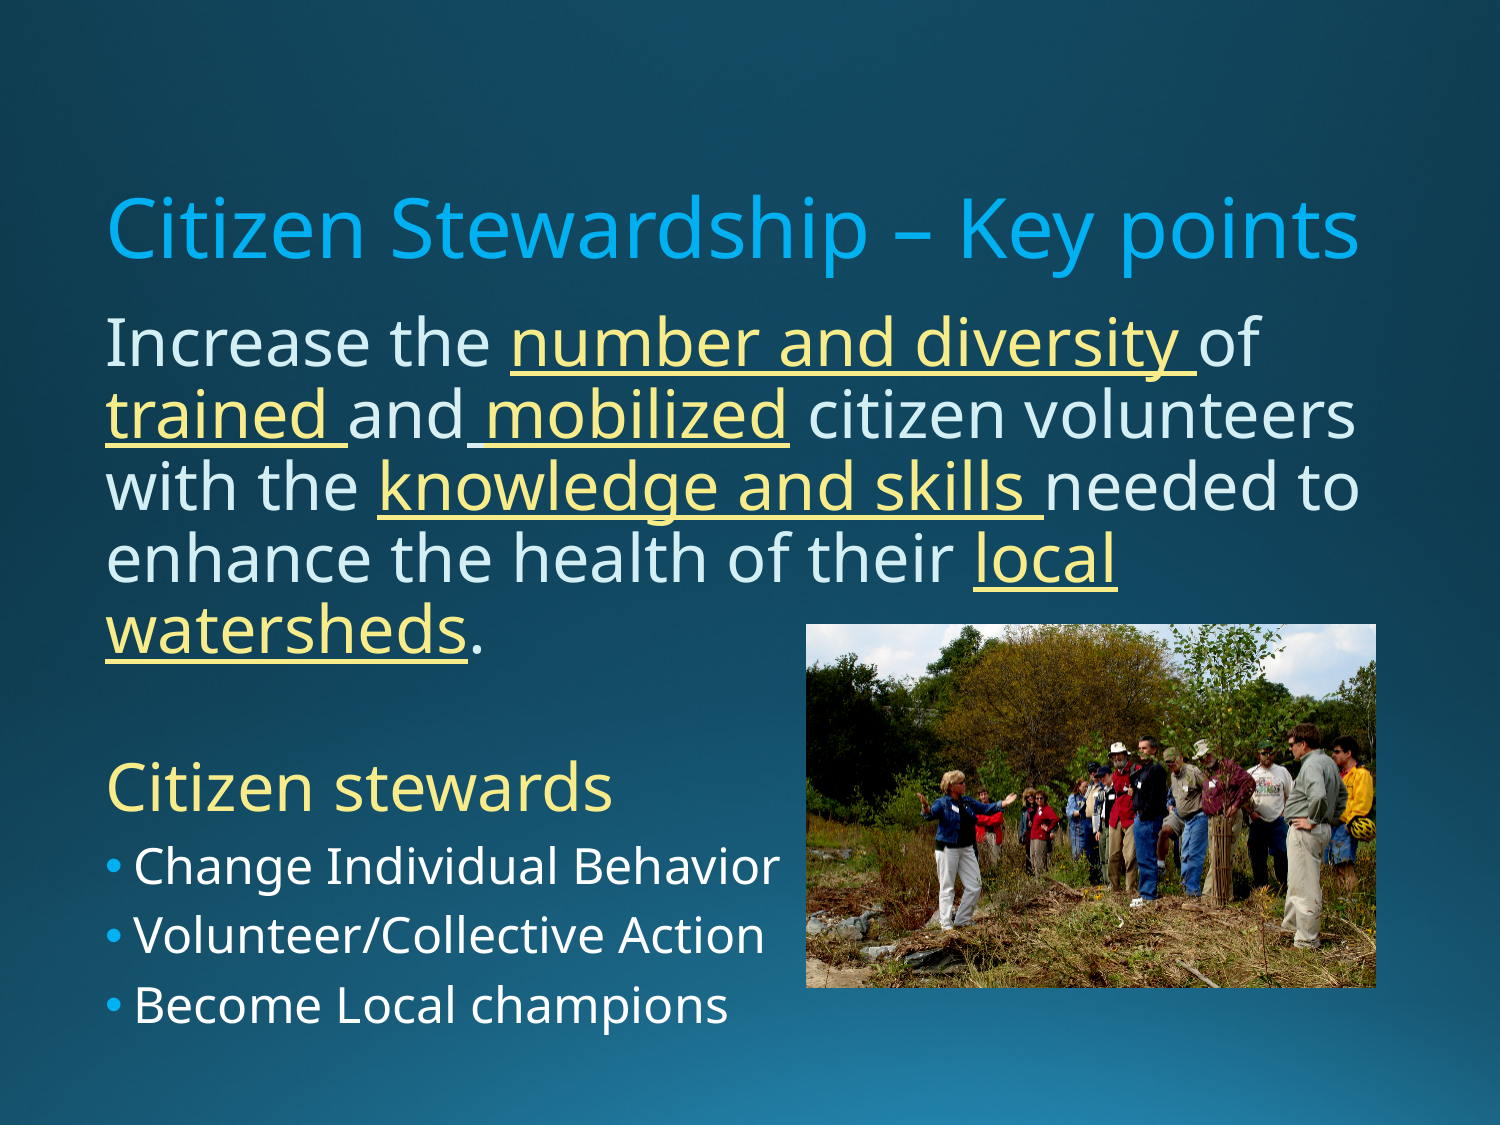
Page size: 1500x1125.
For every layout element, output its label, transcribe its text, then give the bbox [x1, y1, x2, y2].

picture [0, 0, 1500, 1125]
list Increase the number and diversity of trained and mobilized citizen volunteers with the knowledge and skills needed to enhance the health of their local watersheds. Citizen stewards Change Individual Behavior Volunteer/Collective Action Become Local champions [90, 301, 1400, 1015]
title Citizen Stewardship – Key points [90, 122, 1384, 301]
